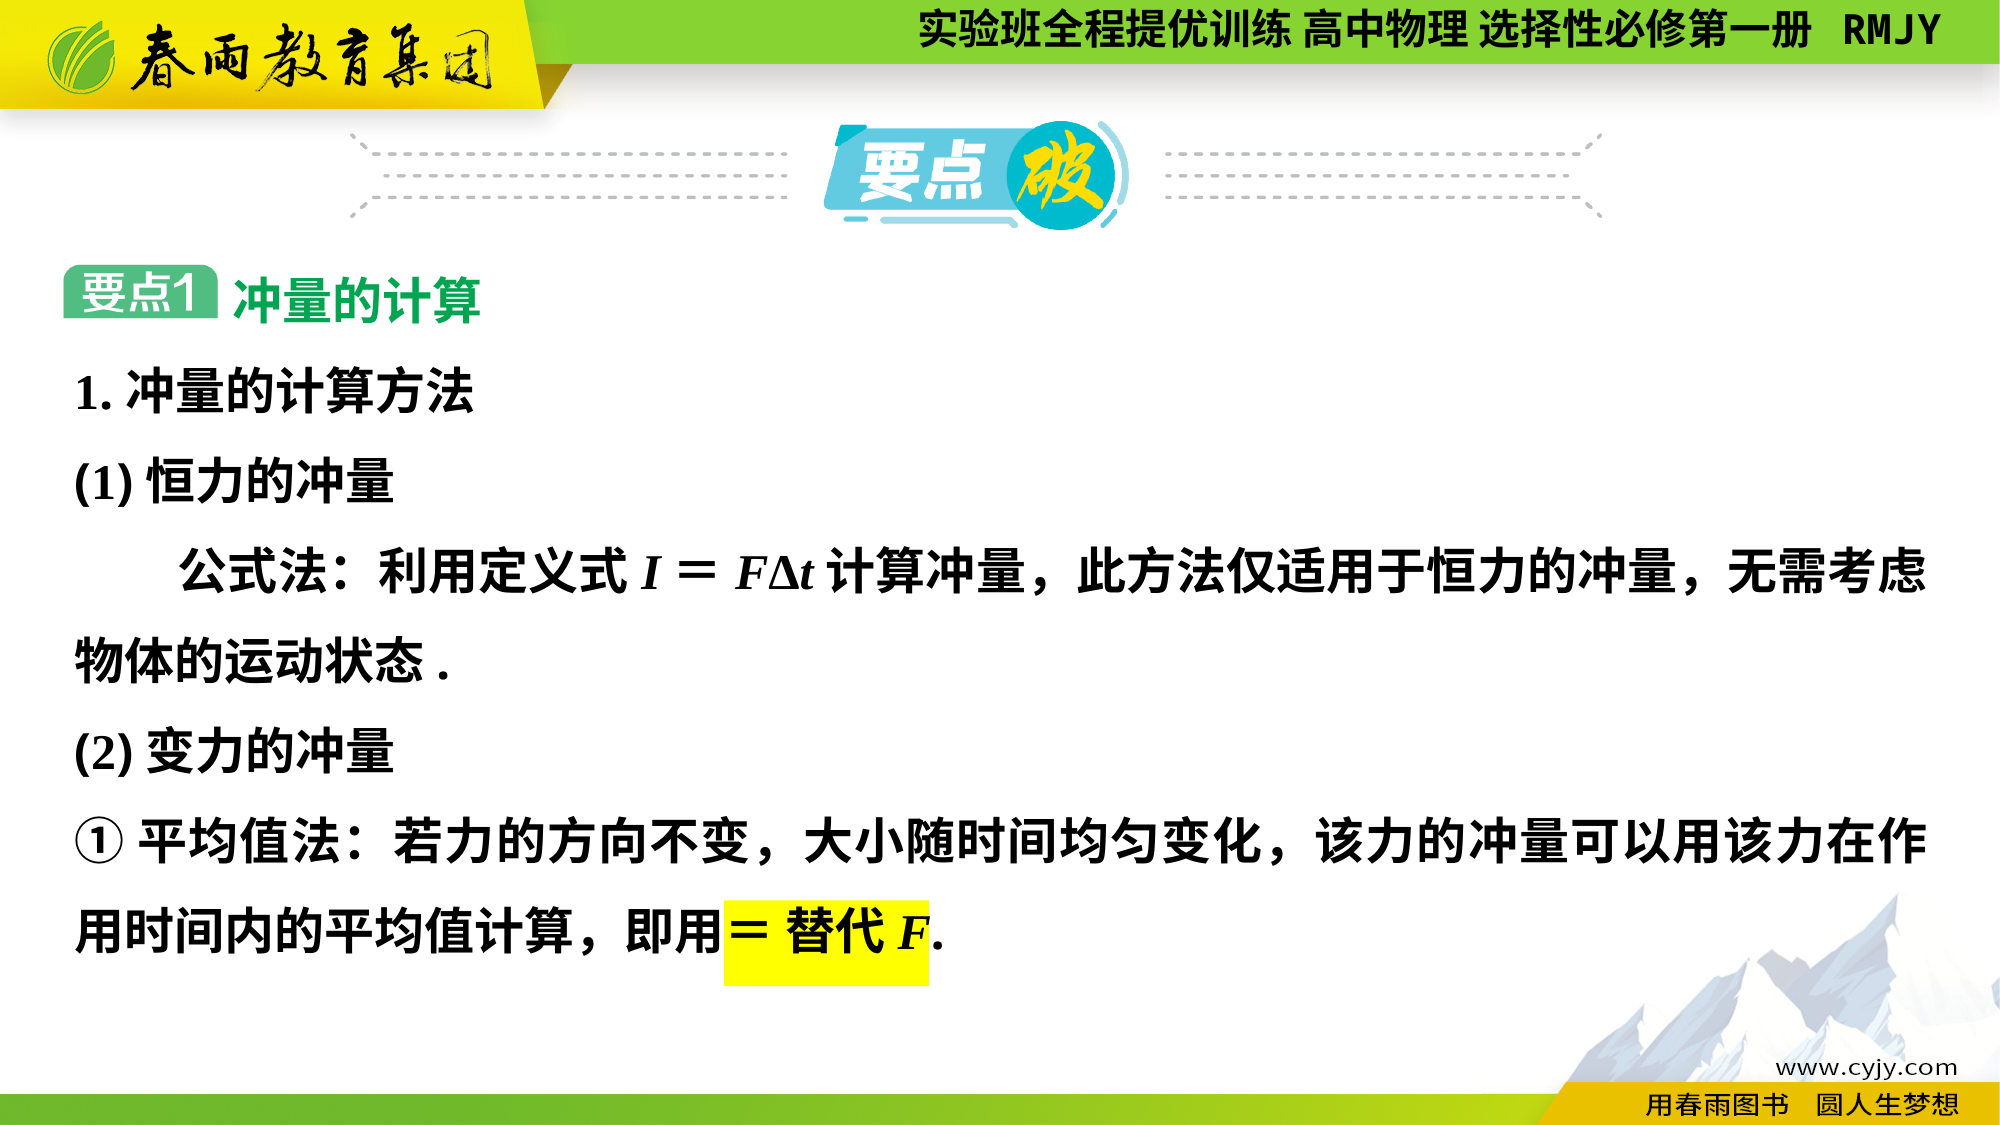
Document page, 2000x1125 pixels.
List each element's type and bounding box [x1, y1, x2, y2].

picture [0, 0, 2000, 1125]
text_box [723, 900, 929, 987]
